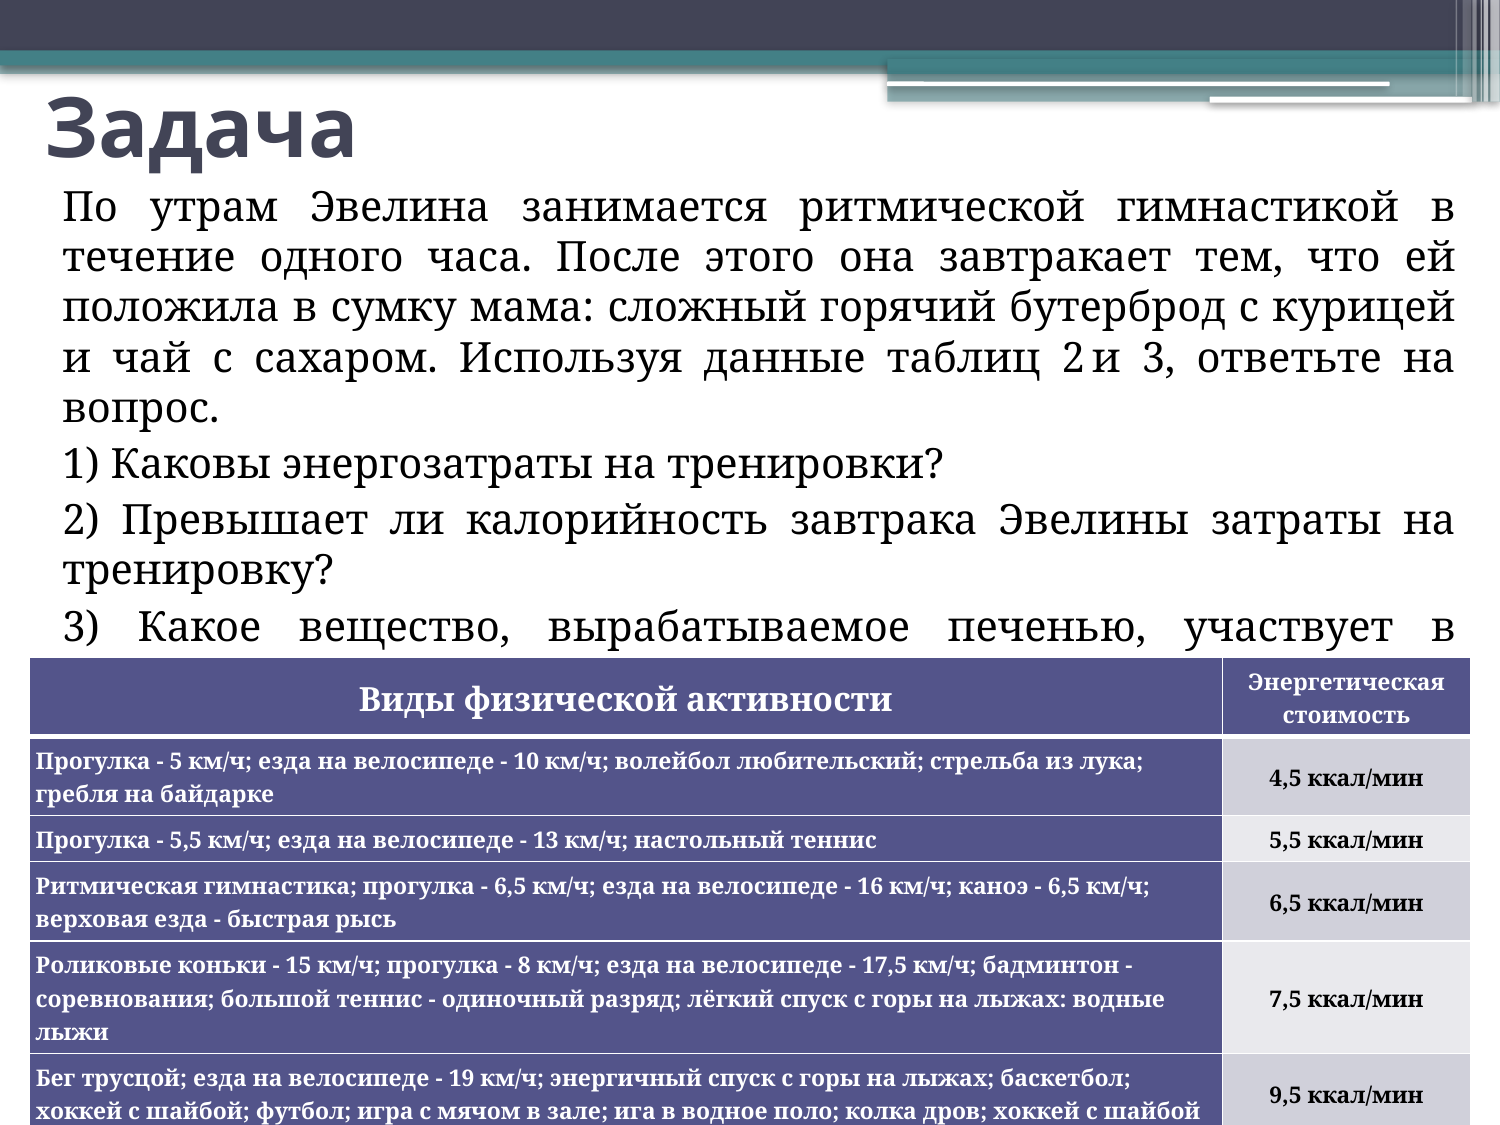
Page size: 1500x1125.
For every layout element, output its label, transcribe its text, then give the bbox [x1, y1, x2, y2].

table_cell Бег трусцой; езда на велосипеде - 19 км/ч; энергичный спуск с горы на лыжах; баскетбол; хоккей с шайбой; футбол; игра с мячом в зале; ига в водное поло; колка дров; хоккей с шайбой [30, 1054, 1222, 1125]
table_cell 6,5 ккал/мин [1223, 862, 1470, 940]
table_cell 5,5 ккал/мин [1223, 816, 1470, 861]
list По утрам Эвелина занимается ритмической гимнастикой в течение одного часа. После этого она завтракает тем, что ей положила в сумку мама: сложный горячий бутерброд с курицей и чай с сахаром. Используя данные таблиц 2 и 3, ответьте на вопрос. 1) Каковы энергозатраты на тренировки? 2) Превышает ли калорийность завтрака Эвелины затраты на тренировку? 3) Какое вещество, вырабатываемое печенью, участвует в расщеплении жиров? [29, 172, 1471, 656]
table_header Энергетическая стоимость [1223, 658, 1470, 734]
table_cell Прогулка - 5 км/ч; езда на велосипеде - 10 км/ч; волейбол любительский; стрельба из лука; гребля на байдарке [30, 739, 1222, 815]
table_cell 4,5 ккал/мин [1223, 739, 1470, 815]
title Задача [29, 54, 398, 172]
table_cell 7,5 ккал/мин [1223, 942, 1470, 1053]
table_cell 9,5 ккал/мин [1223, 1054, 1470, 1125]
table_header Виды физической активности [30, 658, 1222, 734]
table_cell Прогулка - 5,5 км/ч; езда на велосипеде - 13 км/ч; настольный теннис [30, 816, 1222, 861]
table_cell Роликовые коньки - 15 км/ч; прогулка - 8 км/ч; езда на велосипеде - 17,5 км/ч; бадминтон - соревнования; большой теннис - одиночный разряд; лёгкий спуск с горы на лыжах: водные лыжи [30, 942, 1222, 1053]
table_cell Ритмическая гимнастика; прогулка - 6,5 км/ч; езда на велосипеде - 16 км/ч; каноэ - 6,5 км/ч; верховая езда - быстрая рысь [30, 862, 1222, 940]
